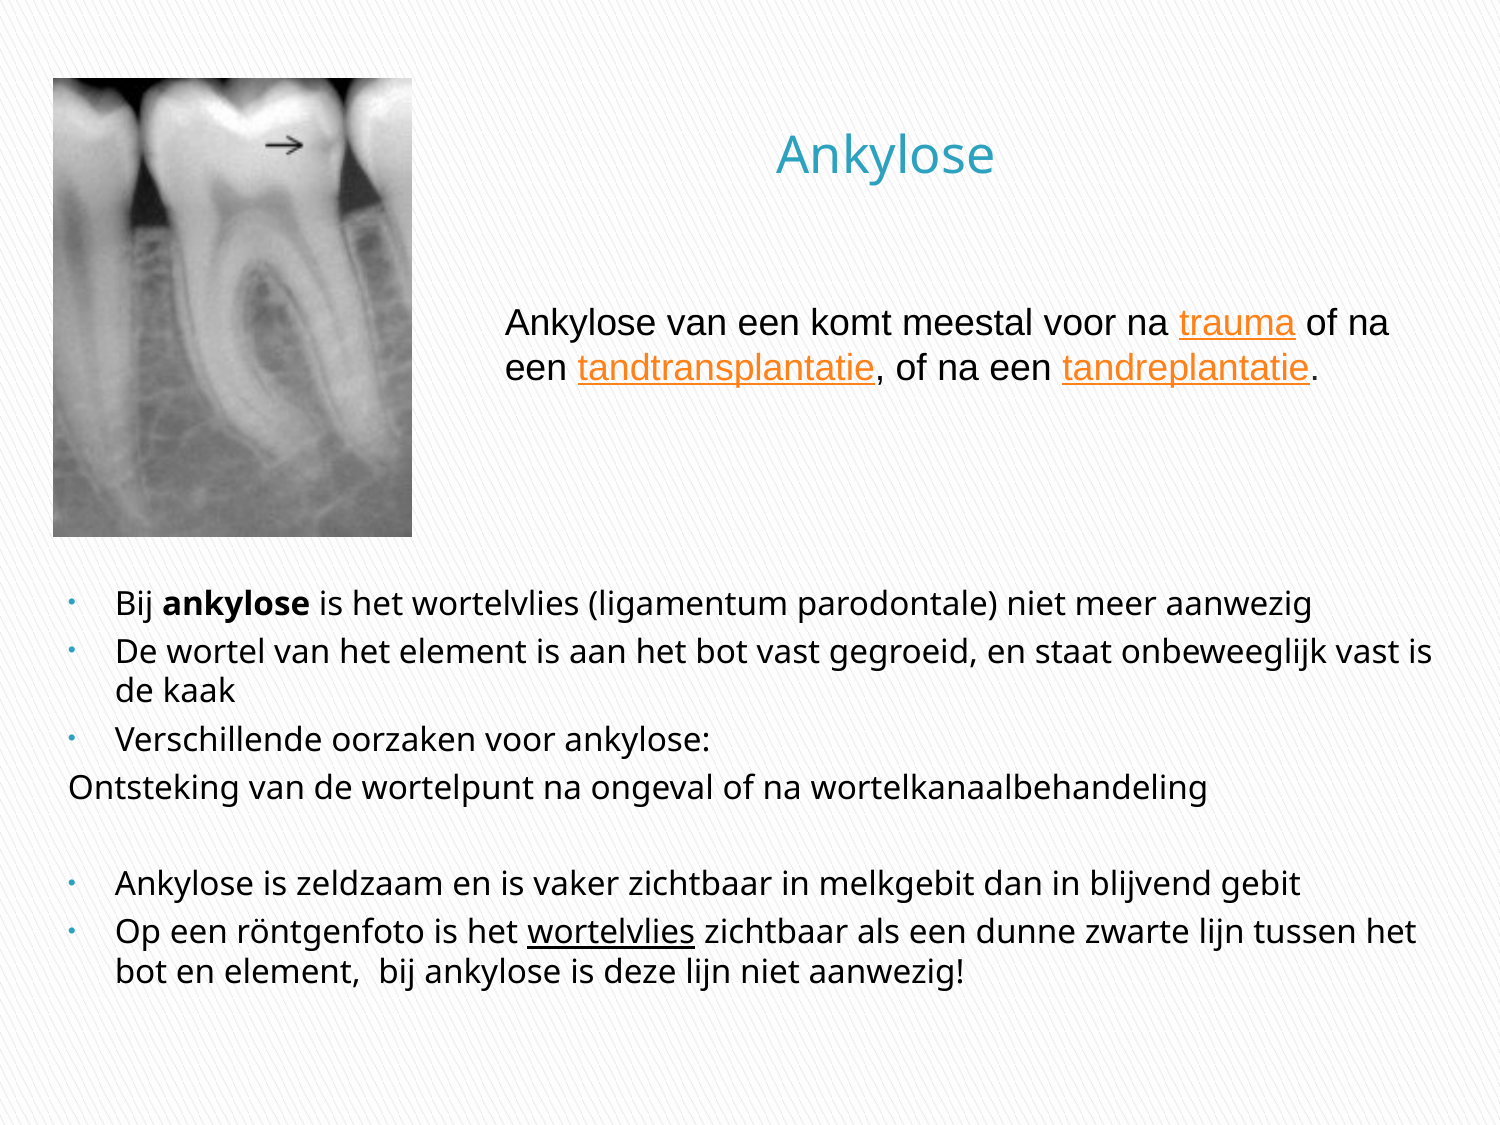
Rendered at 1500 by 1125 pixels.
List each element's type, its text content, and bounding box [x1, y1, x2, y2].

text_box Ankylose van een komt meestal voor na trauma of na een tandtransplantatie, of na een tandreplantatie. [490, 290, 1436, 396]
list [52, 77, 412, 537]
list Bij ankylose is het wortelvlies (ligamentum parodontale) niet meer aanwezig De wortel van het element is aan het bot vast gegroeid, en staat onbeweeglijk vast is de kaak Verschillende oorzaken voor ankylose: Ontsteking van de wortelpunt na ongeval of na wortelkanaalbehandeling Ankylose is zeldzaam en is vaker zichtbaar in melkgebit dan in blijvend gebit Op een röntgenfoto is het wortelvlies zichtbaar als een dunne zwarte lijn tussen het bot en element, bij ankylose is deze lijn niet aanwezig! [53, 574, 1471, 1047]
title Ankylose [761, 113, 1304, 209]
